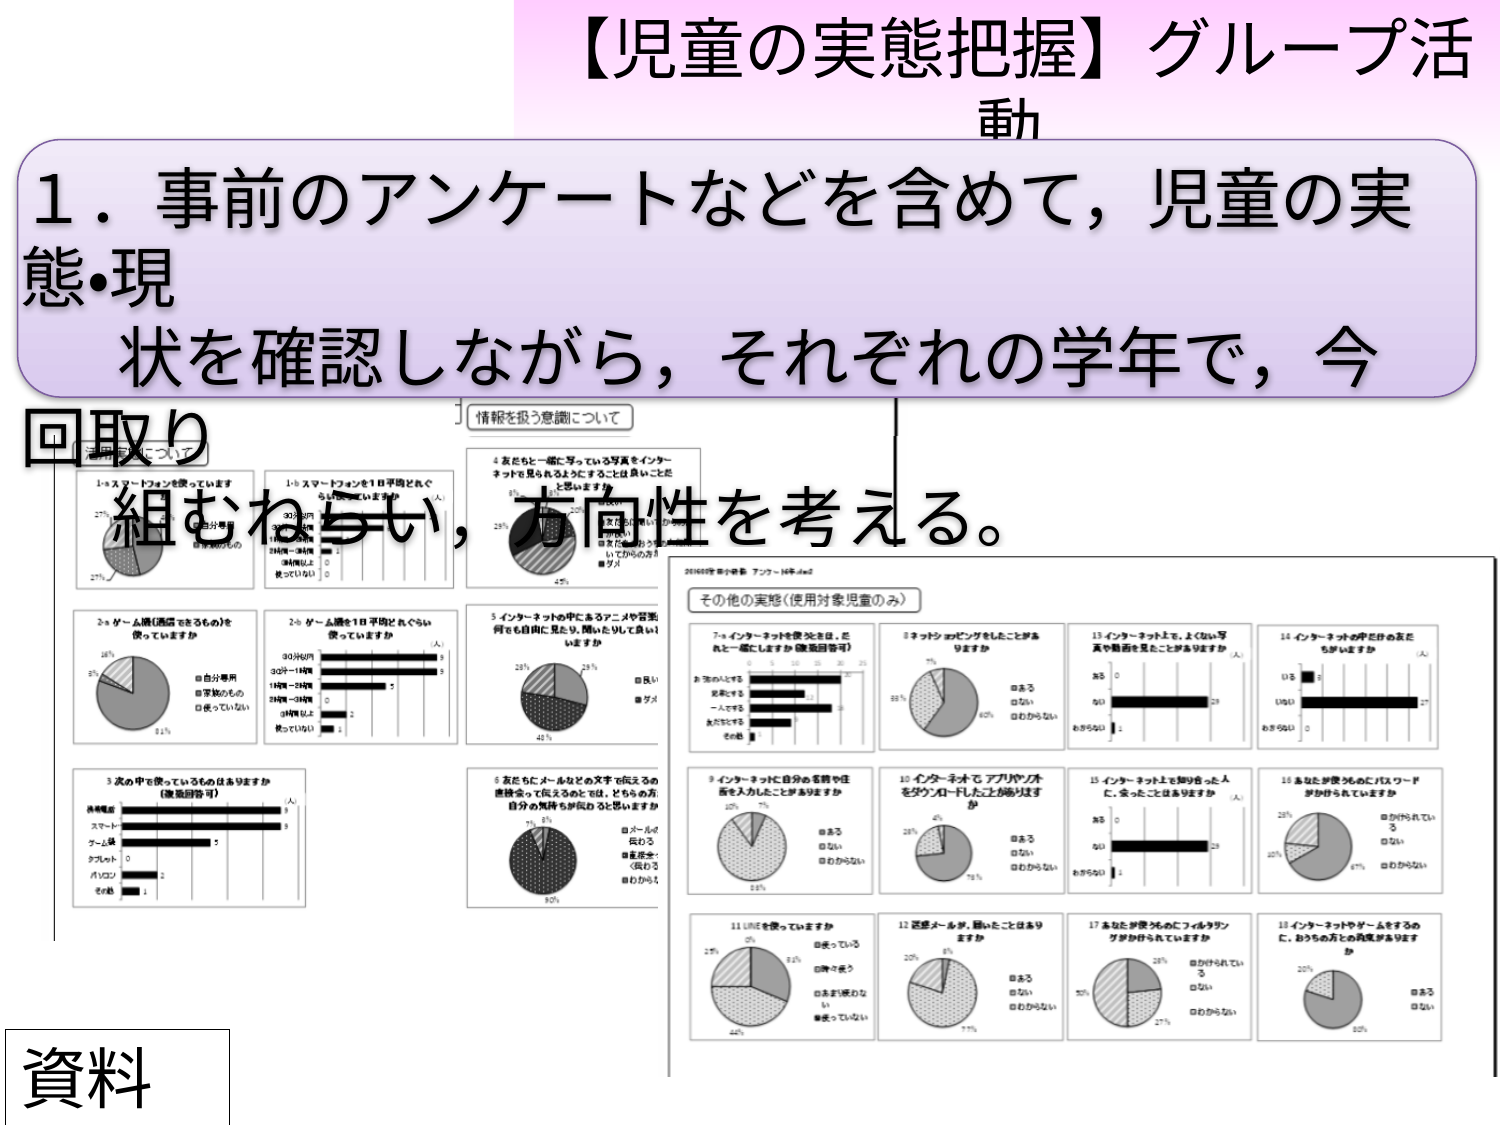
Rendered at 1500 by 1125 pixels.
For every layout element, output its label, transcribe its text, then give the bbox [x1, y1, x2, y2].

text_box １．事前のアンケートなどを含めて，児童の実態・現 状を確認しながら，それぞれの学年で，今回取り 組むねらい，方向性を考える。 [5, 148, 1459, 564]
picture [658, 547, 1500, 1078]
text_box 資料４ [5, 1029, 230, 1125]
text_box [1462, 149, 1477, 385]
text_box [41, 361, 908, 941]
text_box 【児童の実態把握】グループ活動 [513, 0, 1500, 175]
text_box [36, 138, 1458, 146]
